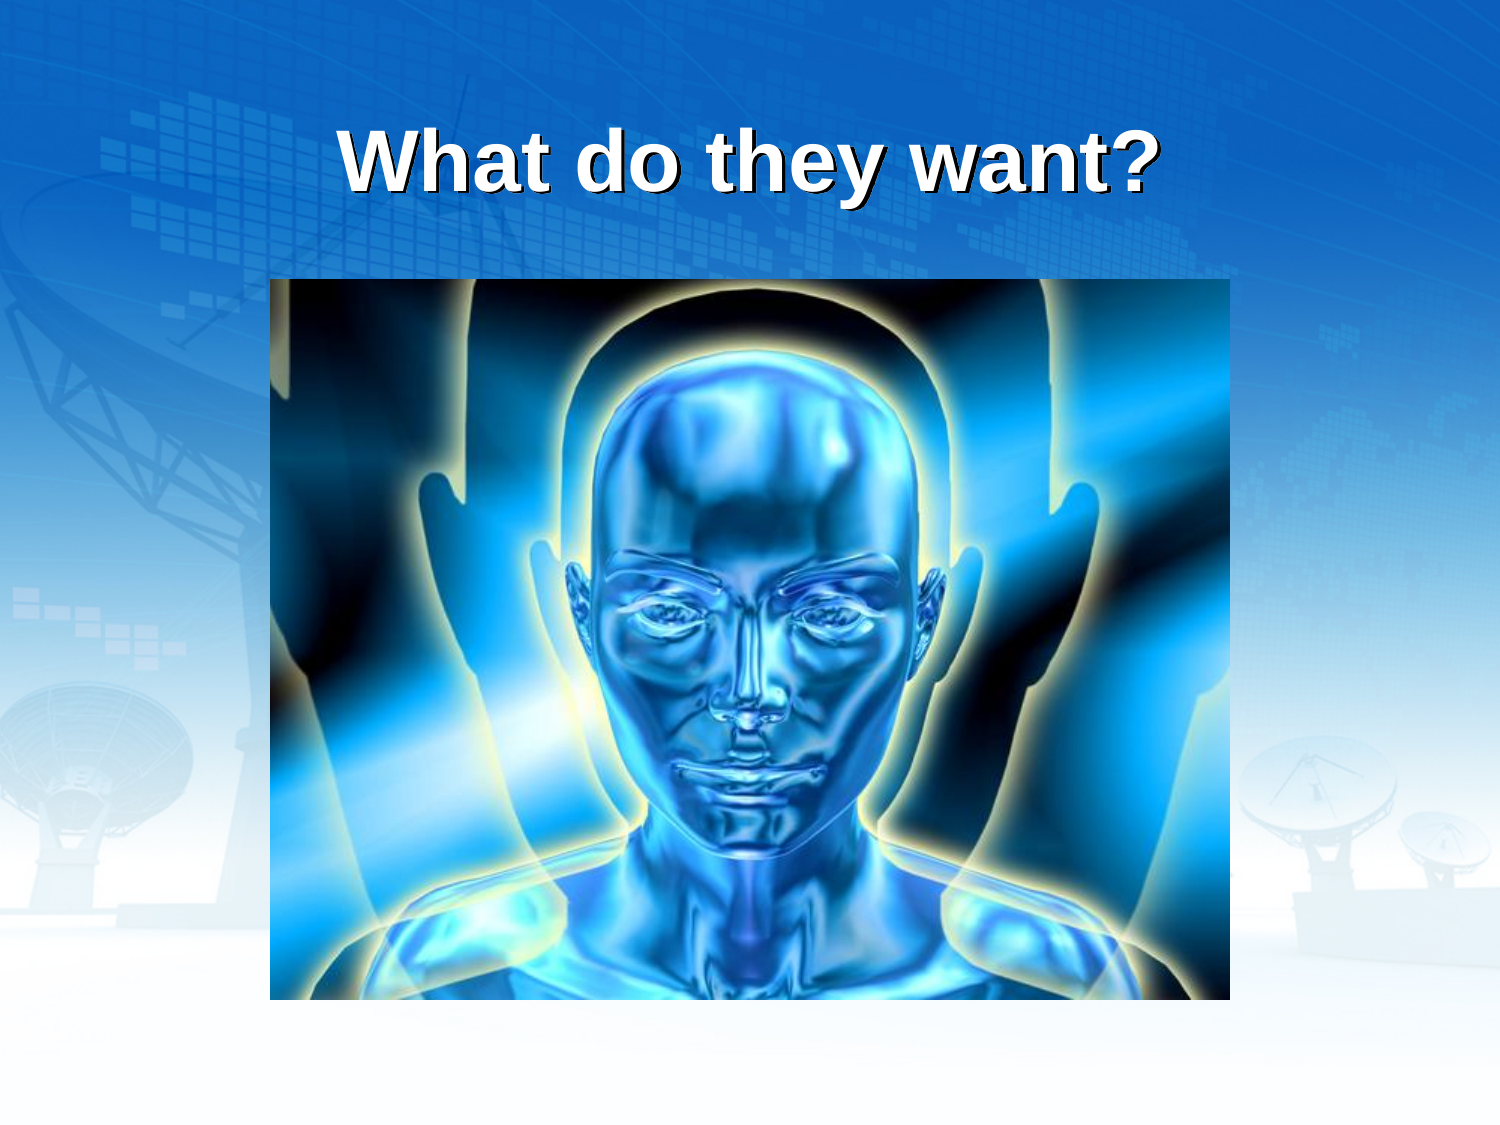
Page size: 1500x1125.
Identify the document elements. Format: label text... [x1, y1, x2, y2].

picture [0, 0, 1500, 1125]
title What do they want? [74, 62, 1426, 251]
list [269, 279, 1231, 1001]
